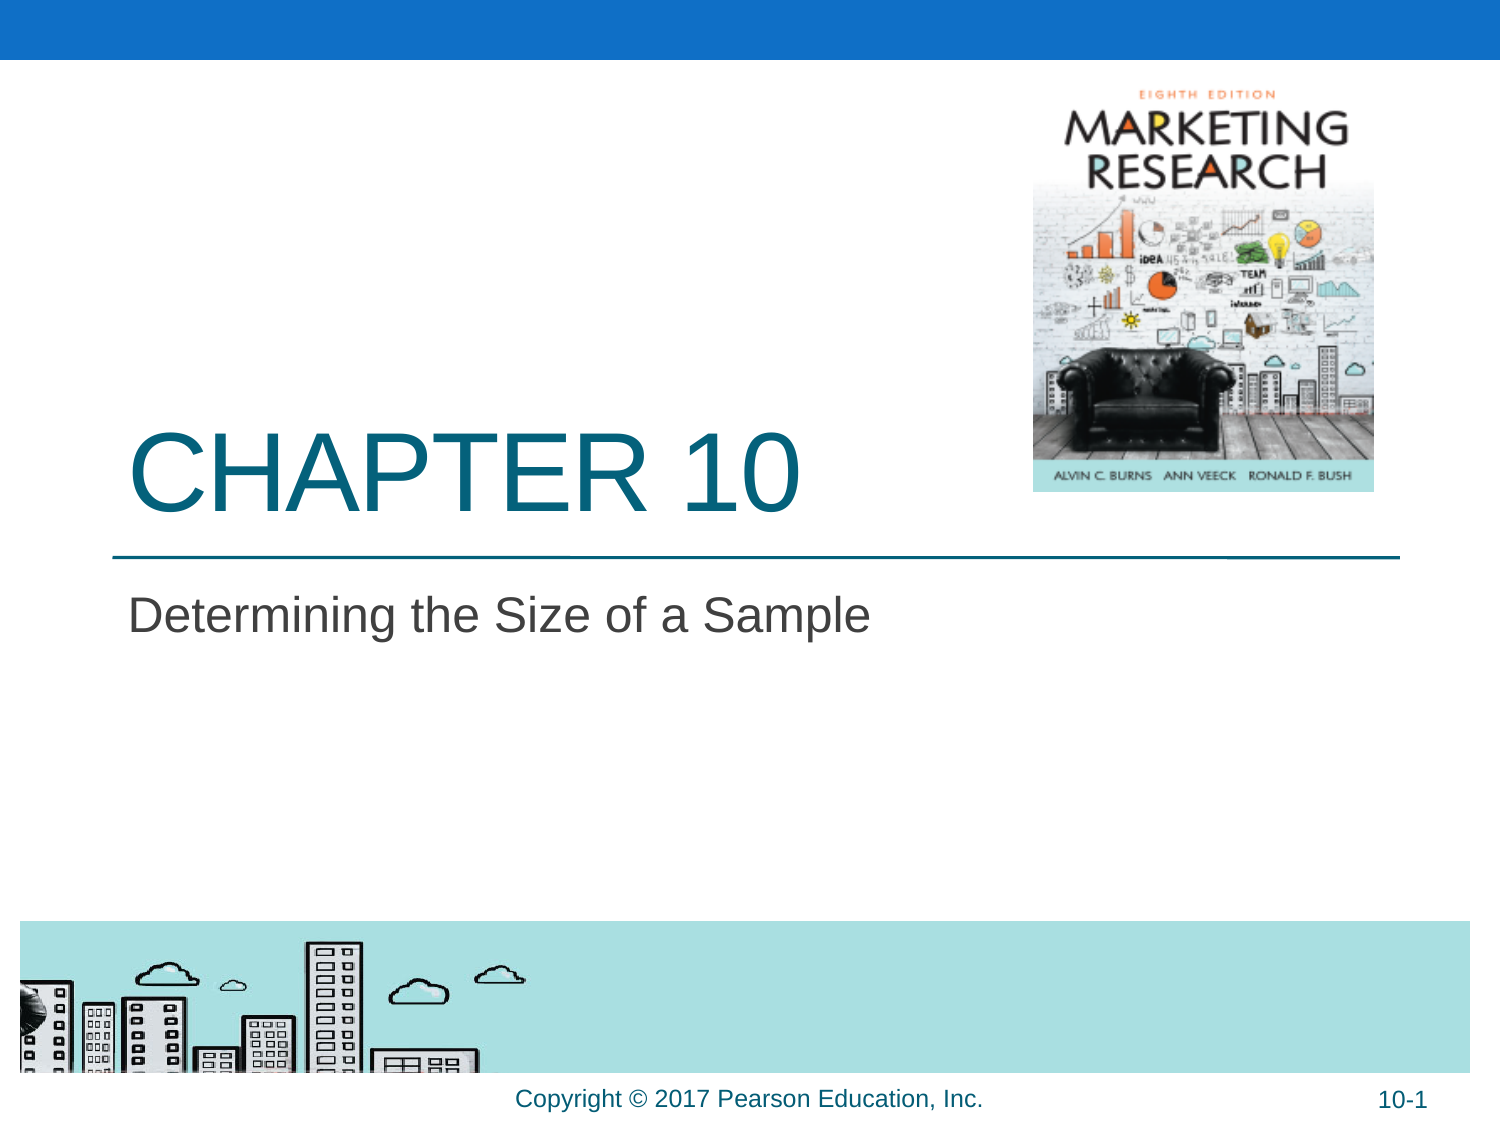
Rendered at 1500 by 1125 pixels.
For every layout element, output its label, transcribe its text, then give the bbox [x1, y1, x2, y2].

subtitle Determining the Size of a Sample [112, 575, 1163, 863]
picture [20, 921, 1471, 1073]
picture [1033, 86, 1374, 492]
picture [641, 1100, 647, 1107]
title Chapter 10 [112, 224, 1400, 542]
